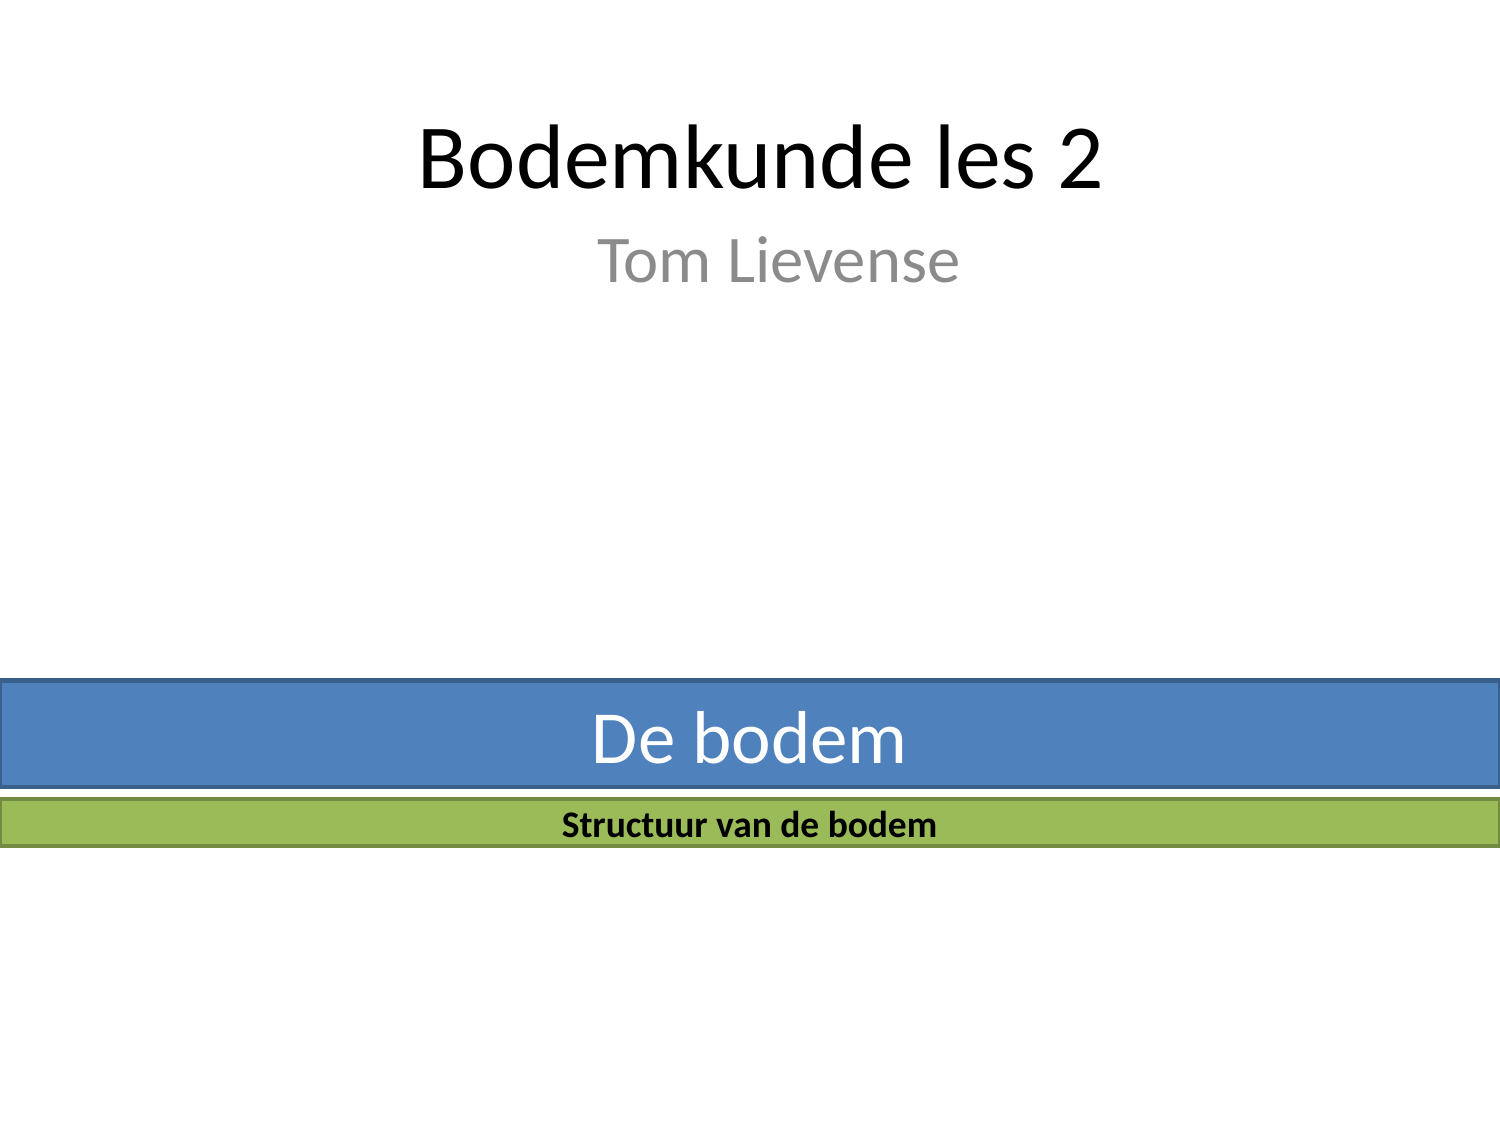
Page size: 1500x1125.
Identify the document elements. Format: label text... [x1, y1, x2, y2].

text_box De bodem [0, 678, 1500, 789]
subtitle Tom Lievense [253, 208, 1304, 358]
text_box Structuur van de bodem [0, 797, 1500, 848]
title Bodemkunde les 2 [123, 30, 1399, 273]
